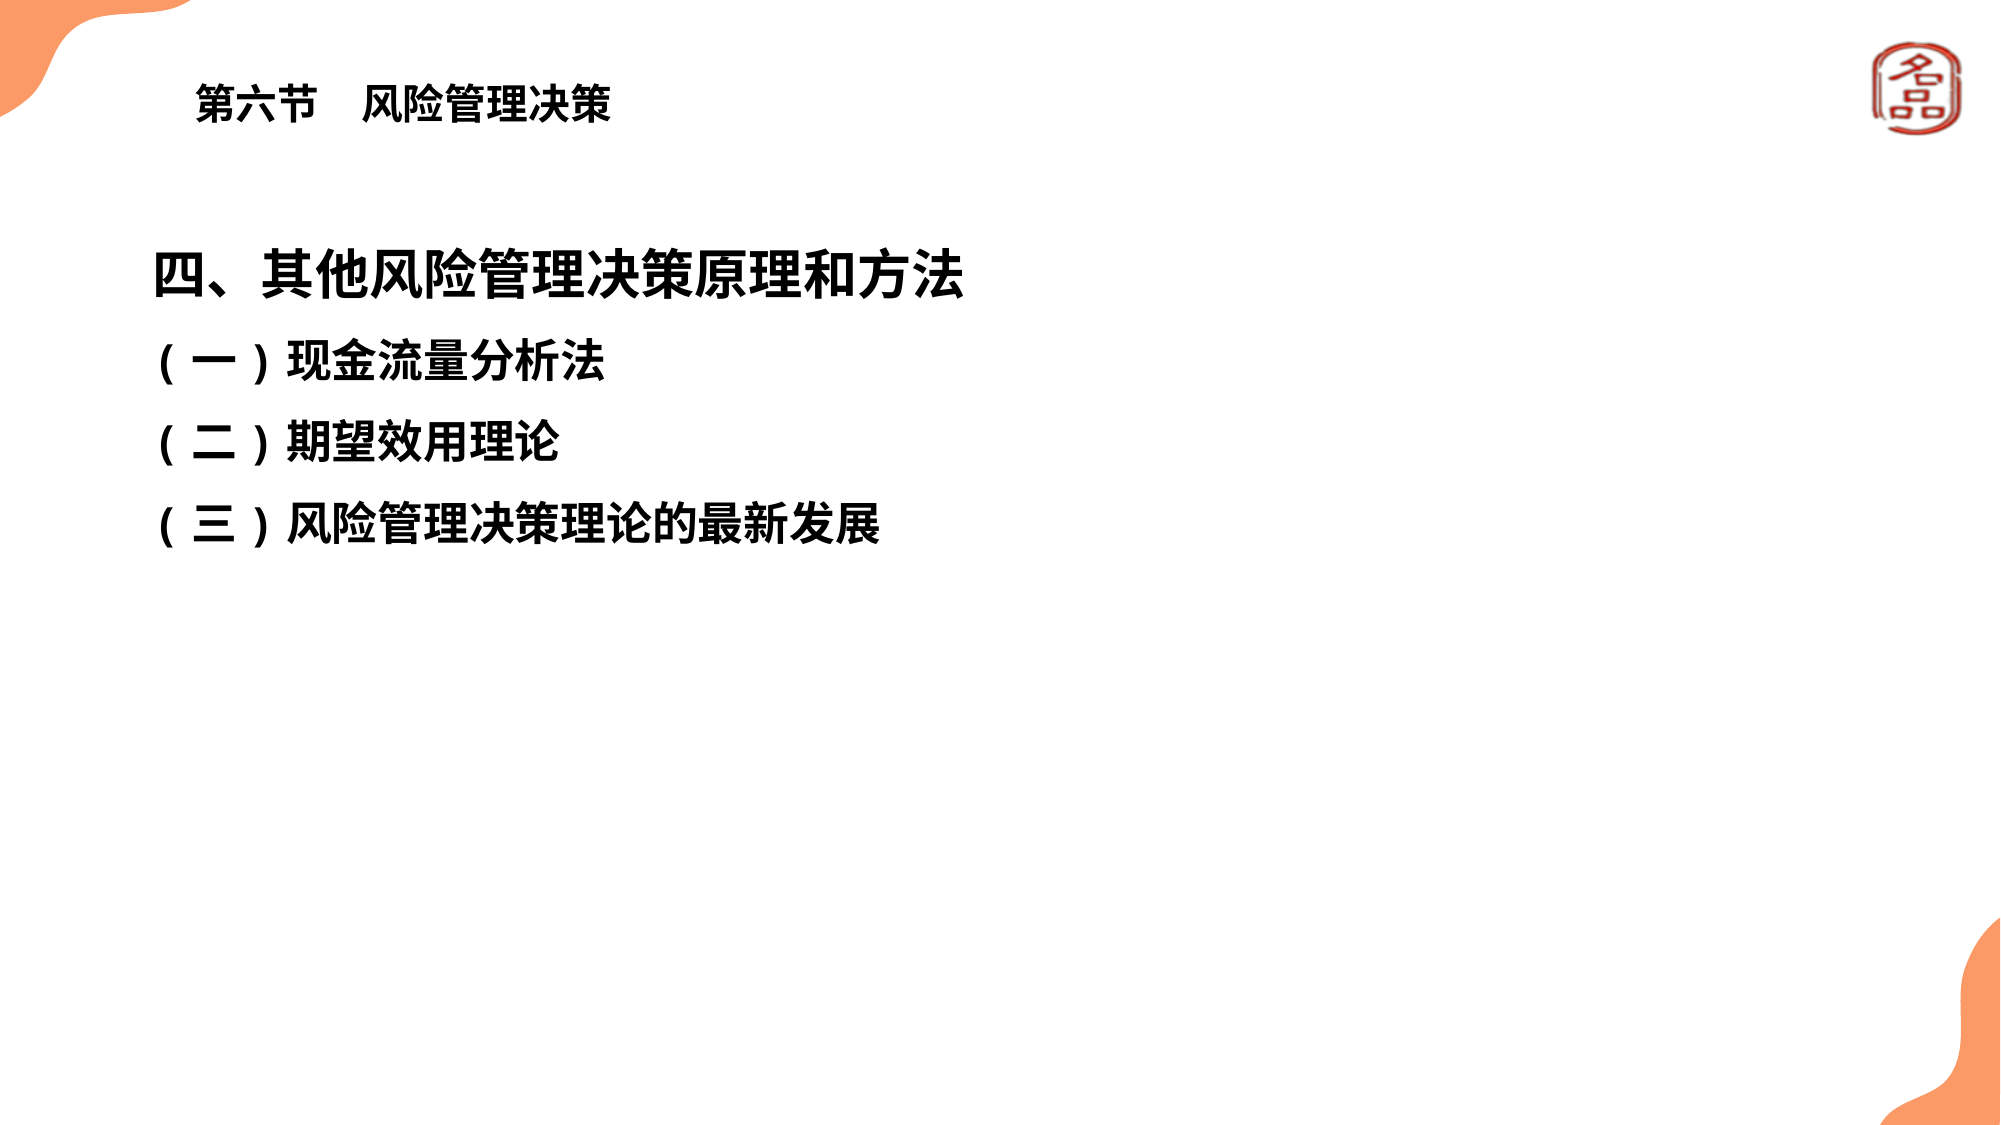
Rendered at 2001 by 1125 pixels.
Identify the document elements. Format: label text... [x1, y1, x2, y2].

picture [1861, 10, 1990, 147]
title 第六节 风险管理决策 [137, 60, 1863, 152]
list 四、其他风险管理决策原理和方法 (一)现金流量分析法 (二)期望效用理论 (三)风险管理决策理论的最新发展 [137, 217, 1863, 1031]
